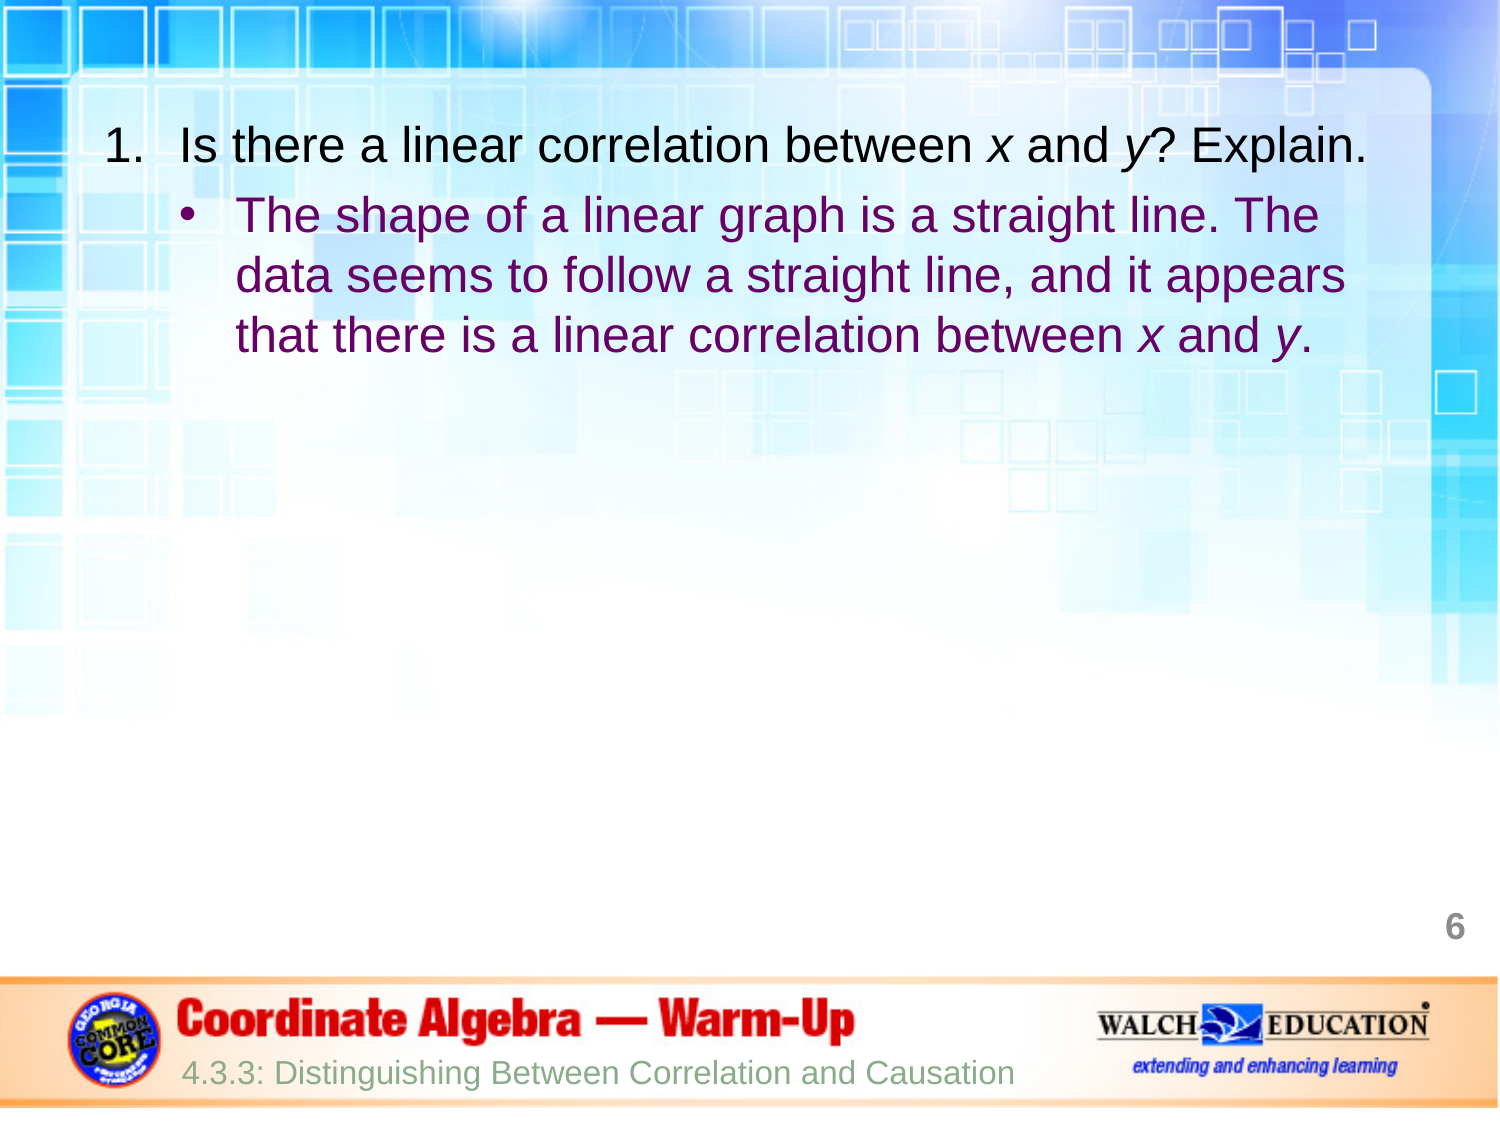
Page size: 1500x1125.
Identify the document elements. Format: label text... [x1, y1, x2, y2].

footer 4.3.3: Distinguishing Between Correlation and Causation [166, 1048, 1065, 1094]
slide_number 6 [1361, 901, 1481, 949]
text_box [1441, 924, 1472, 1001]
subtitle Is there a linear correlation between x and y? Explain. The shape of a linear graph is a straight line. The data seems to follow a straight line, and it appears that there is a linear correlation between x and y. [89, 105, 1419, 925]
picture [0, 0, 1500, 1108]
